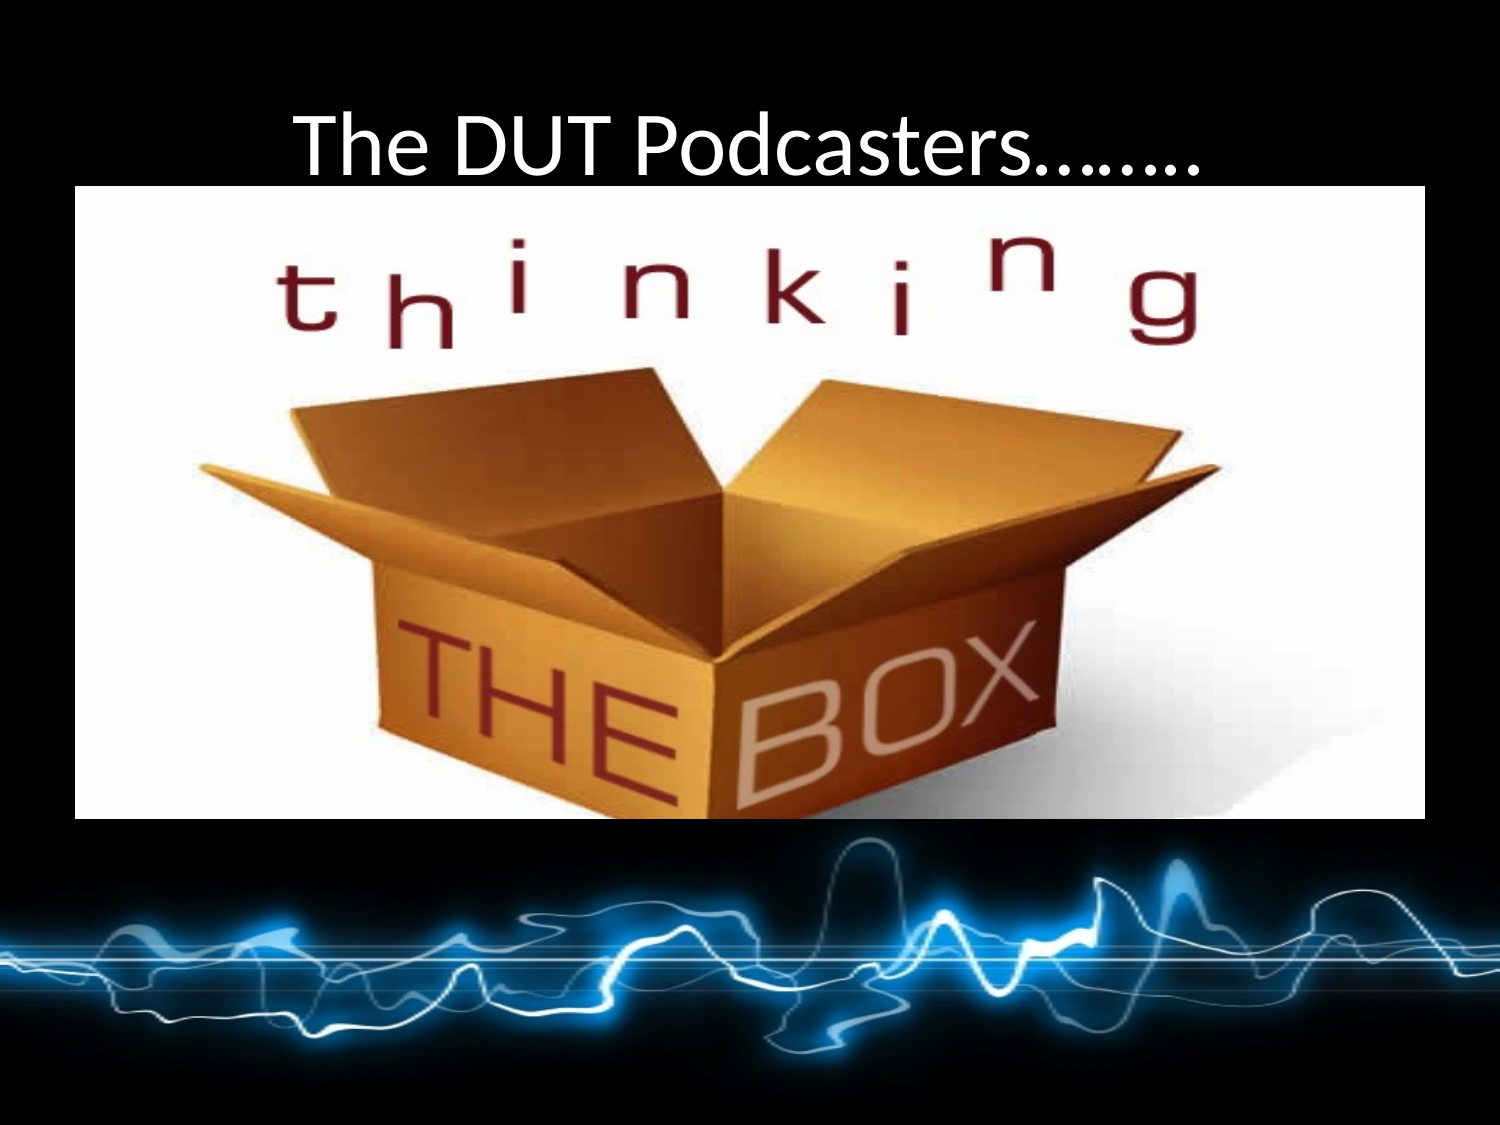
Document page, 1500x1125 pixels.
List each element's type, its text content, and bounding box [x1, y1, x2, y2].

picture [0, 819, 1500, 1125]
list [74, 186, 1426, 817]
title The DUT Podcasters…….. [75, 45, 1425, 186]
